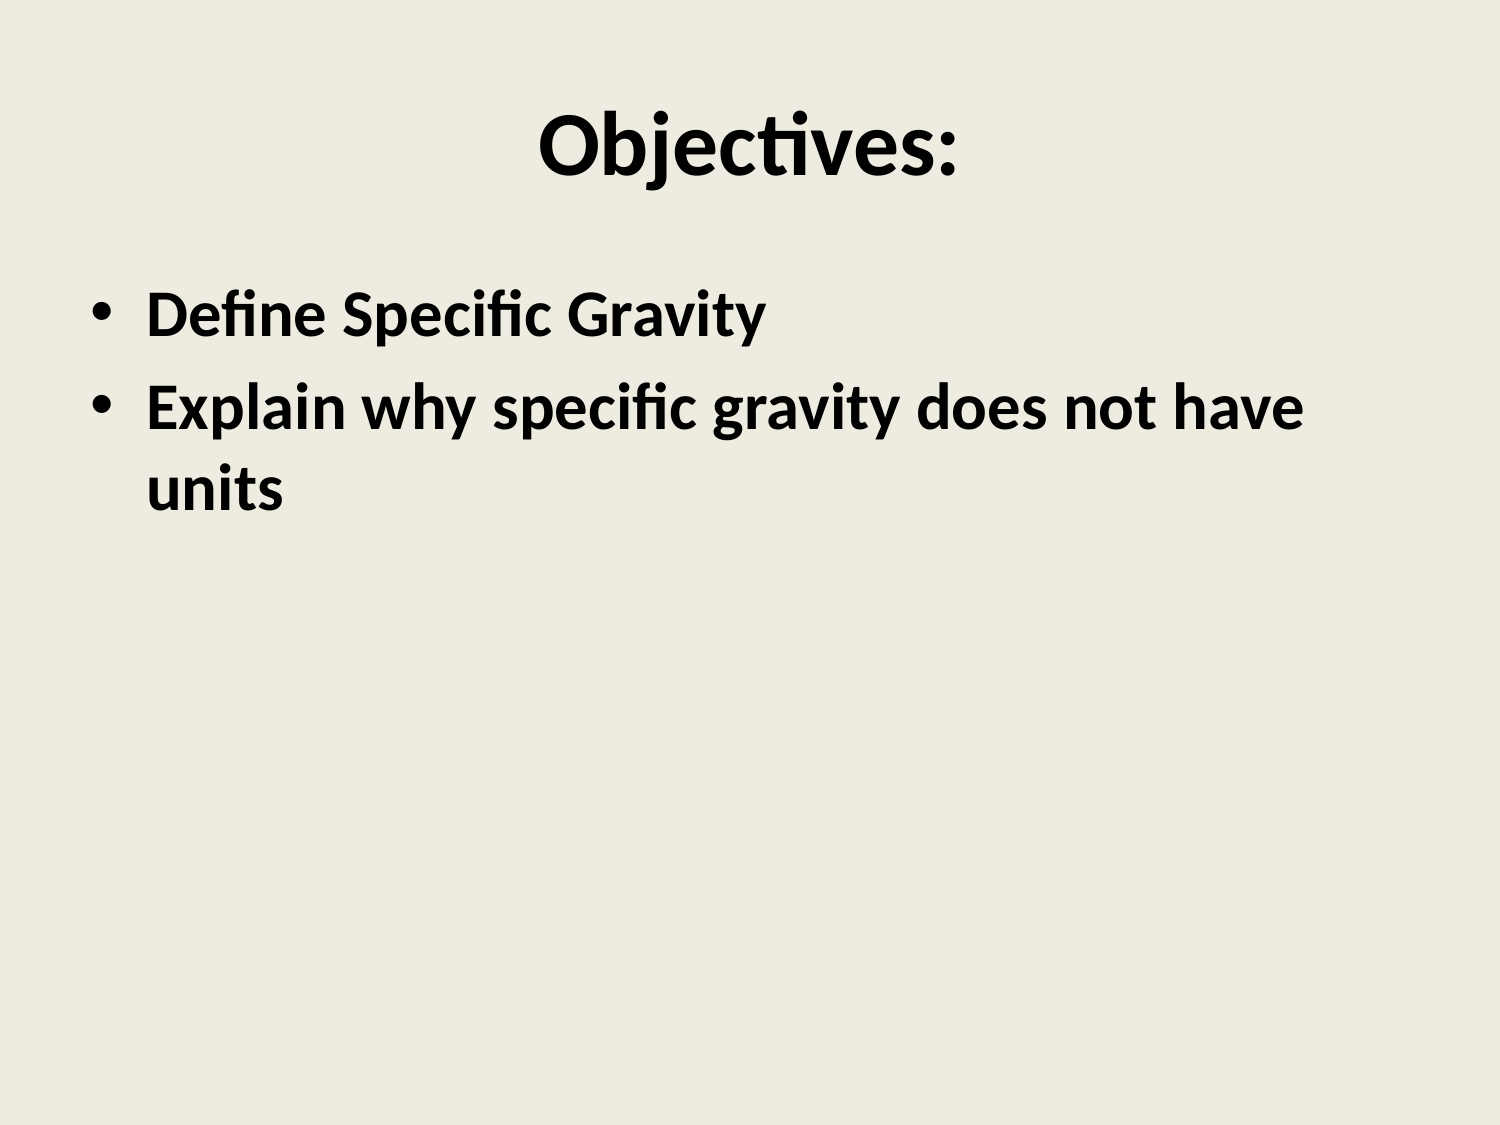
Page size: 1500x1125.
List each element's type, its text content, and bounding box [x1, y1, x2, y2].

list Define Specific Gravity Explain why specific gravity does not have units [75, 262, 1425, 1005]
title Objectives: [75, 45, 1425, 233]
